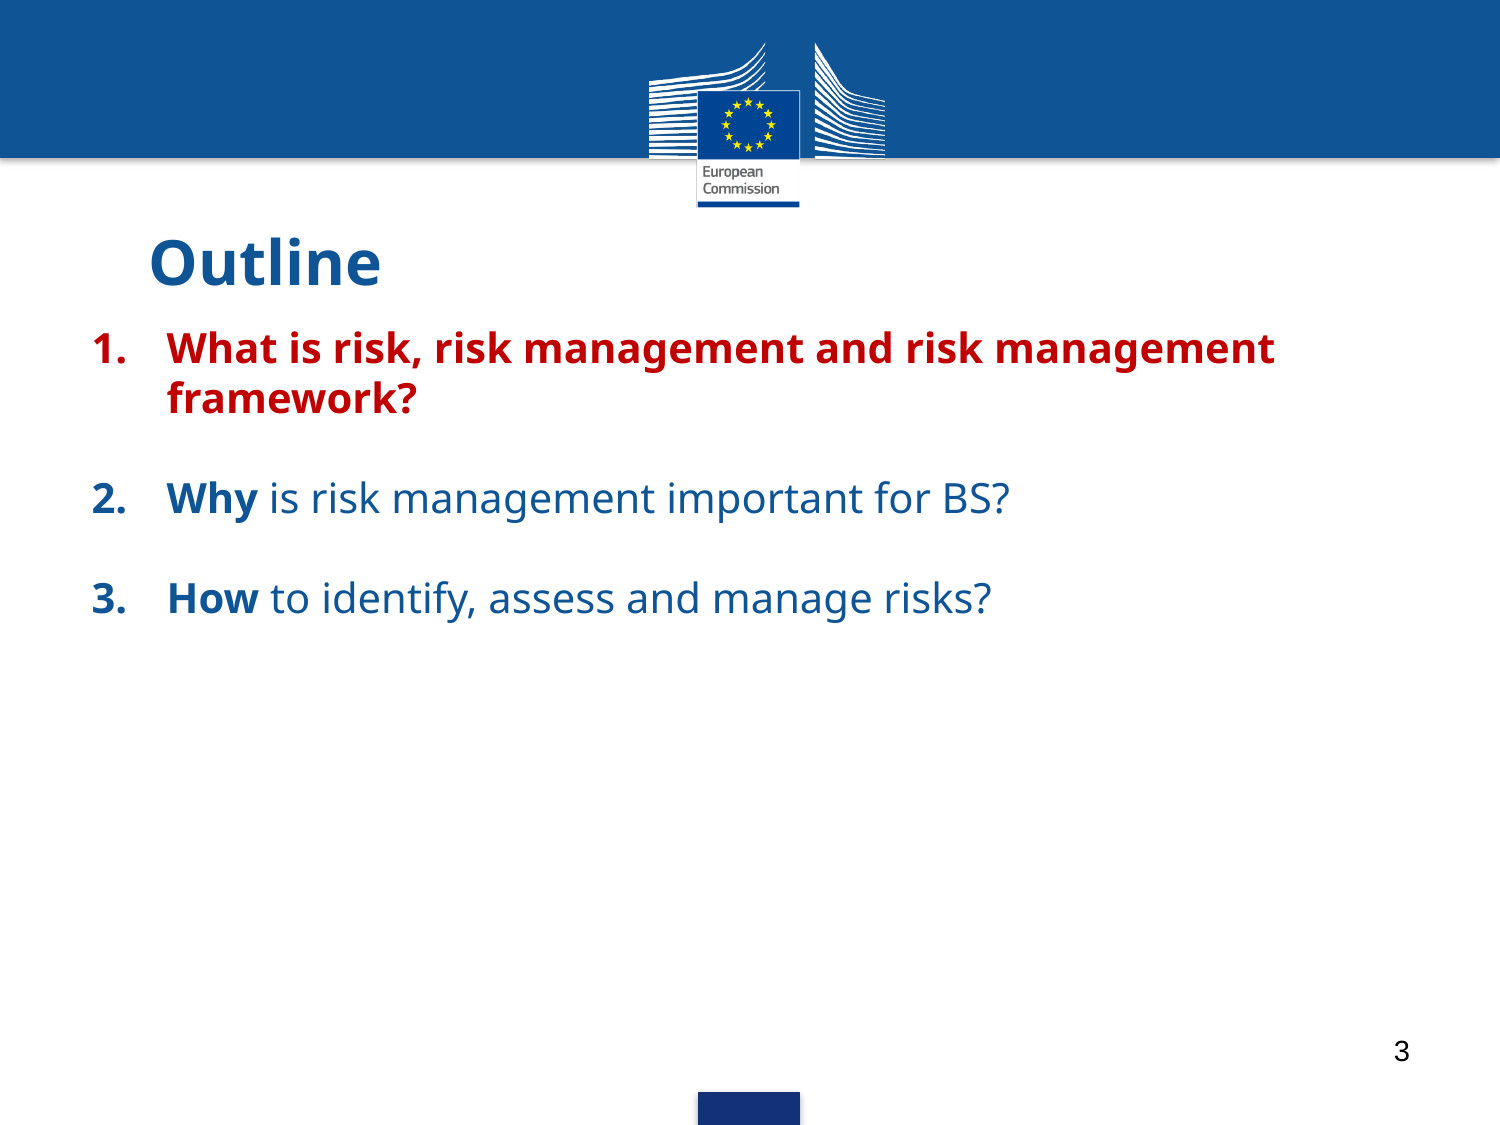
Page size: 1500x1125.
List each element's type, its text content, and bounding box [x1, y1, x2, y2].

title Outline [74, 183, 1426, 338]
list What is risk, risk management and risk management framework? Why is risk management important for BS? How to identify, assess and manage risks? [76, 314, 1427, 894]
slide_number 3 [1074, 1024, 1426, 1103]
picture [649, 42, 885, 183]
